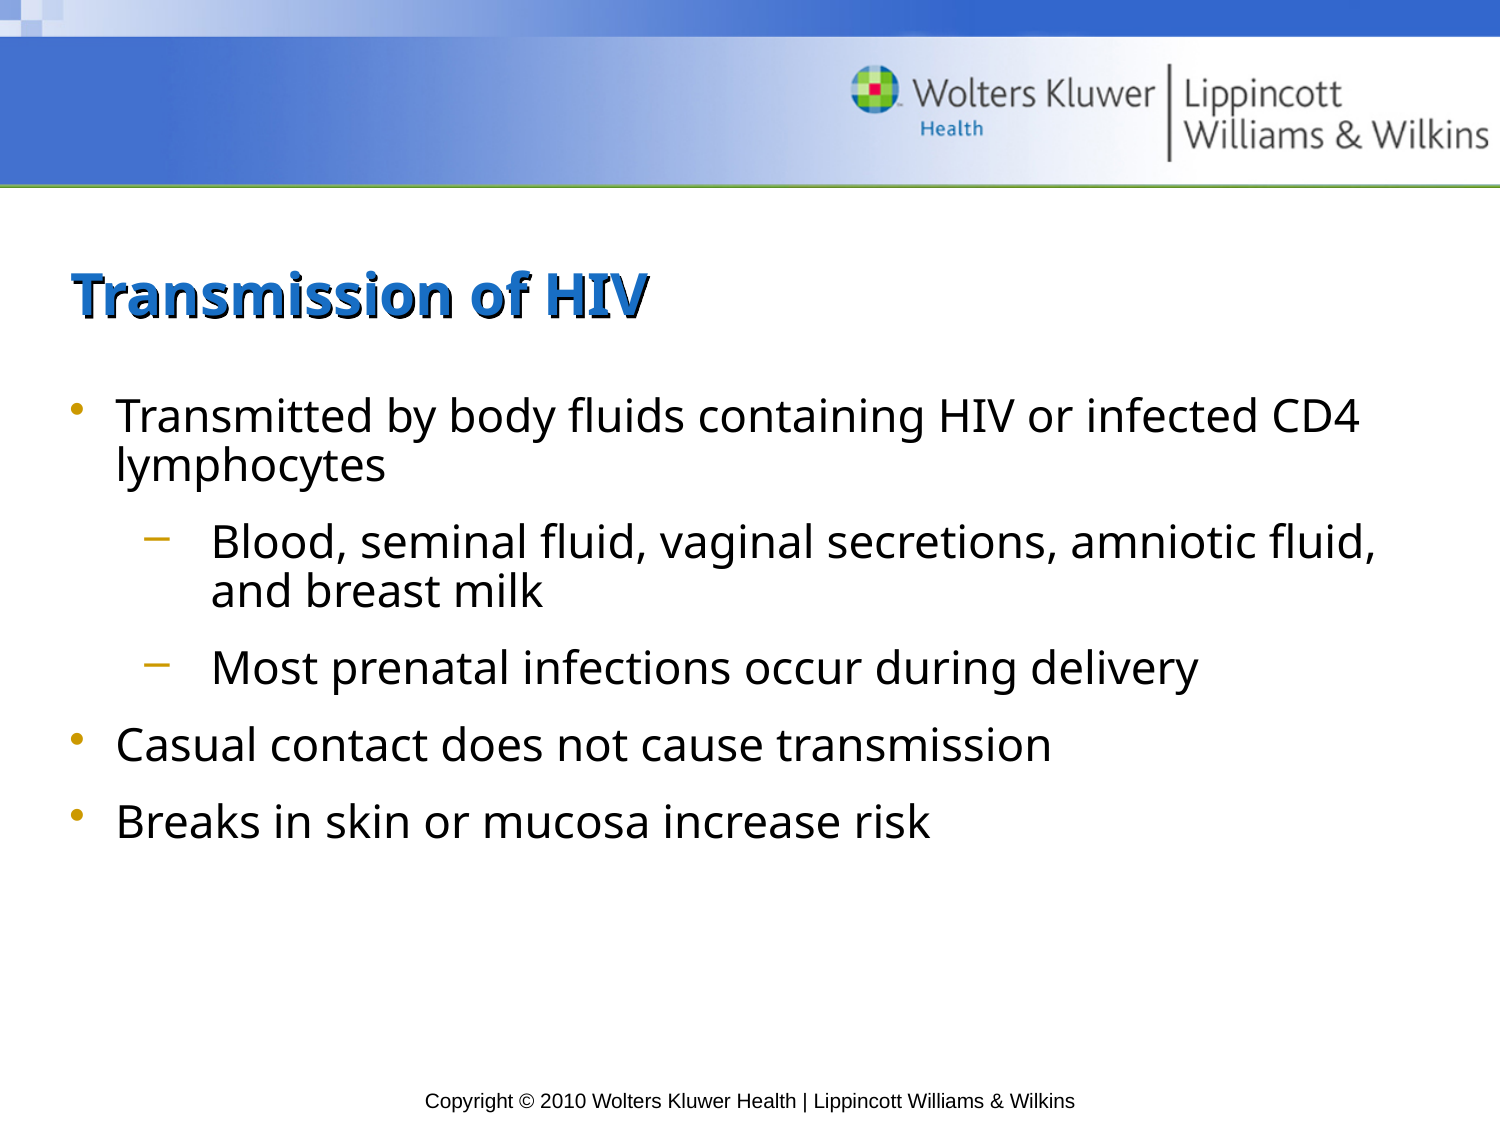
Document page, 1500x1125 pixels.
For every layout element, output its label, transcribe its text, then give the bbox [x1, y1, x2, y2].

picture [0, 0, 1500, 188]
title Transmission of HIV [70, 264, 1470, 329]
list Transmitted by body fluids containing HIV or infected CD4 lymphocytes Blood, seminal fluid, vaginal secretions, amniotic fluid, and breast milk Most prenatal infections occur during delivery Casual contact does not cause transmission Breaks in skin or mucosa increase risk [53, 384, 1468, 1088]
